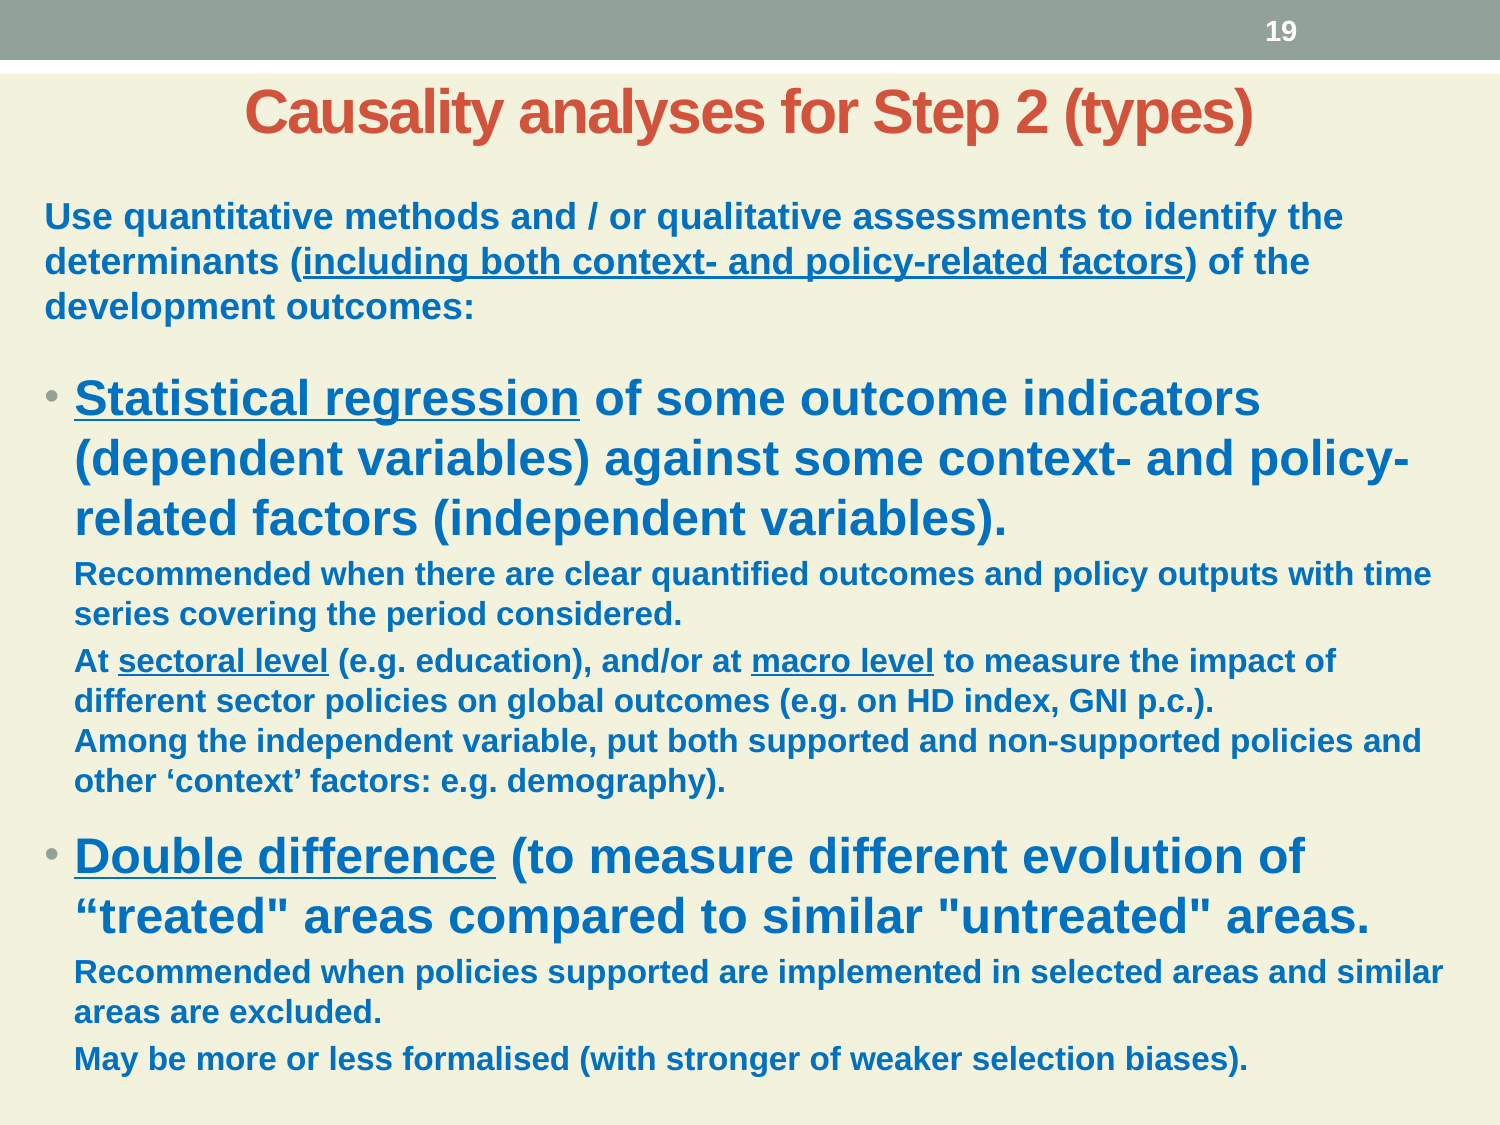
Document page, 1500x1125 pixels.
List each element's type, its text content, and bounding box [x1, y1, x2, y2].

title Causality analyses for Step 2 (types) [75, 54, 1425, 164]
text_box Use quantitative methods and / or qualitative assessments to identify the determinants (including both context- and policy-related factors) of the development outcomes: Statistical regression of some outcome indicators (dependent variables) against some context- and policy-related factors (independent variables). Recommended when there are clear quantified outcomes and policy outputs with time series covering the period considered. At sectoral level (e.g. education), and/or at macro level to measure the impact of different sector policies on global outcomes (e.g. on HD index, GNI p.c.). Among the independent variable, put both supported and non-supported policies and other ‘context’ factors: e.g. demography). Double difference (to measure different evolution of “treated" areas compared to similar "untreated" areas. Recommended when policies supported are implemented in selected areas and similar areas are excluded. May be more or less formalised (with stronger of weaker selection biases). [29, 184, 1471, 1094]
slide_number 19 [1250, 3, 1425, 57]
